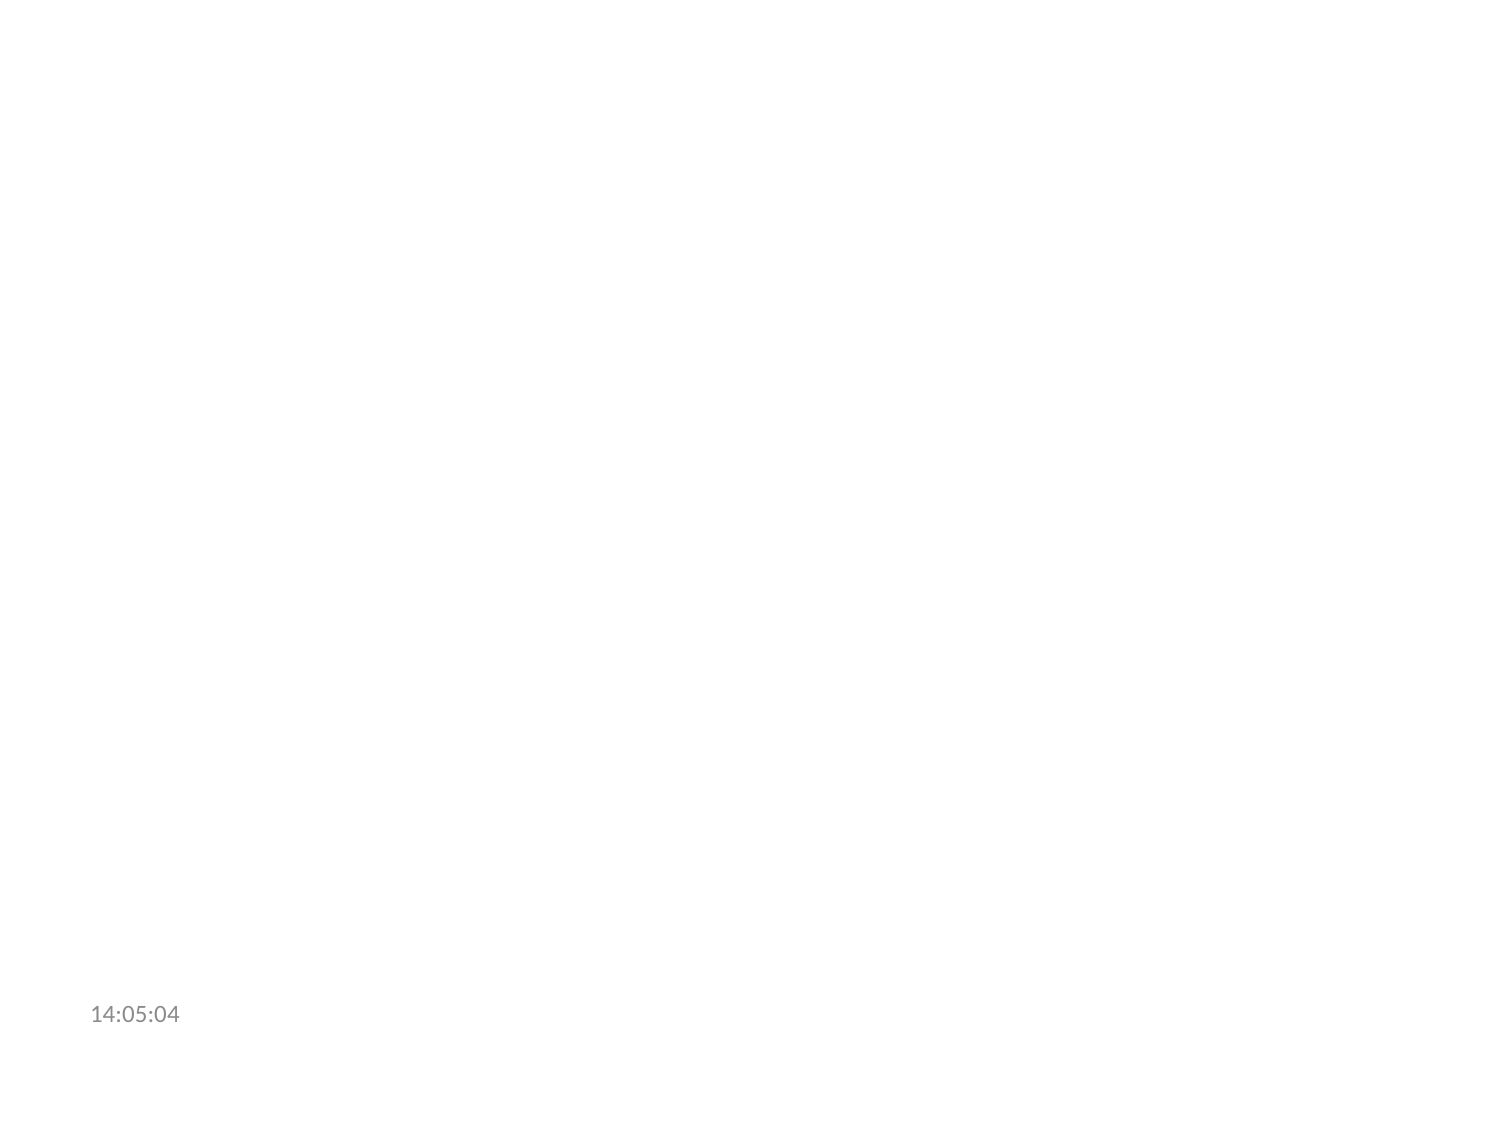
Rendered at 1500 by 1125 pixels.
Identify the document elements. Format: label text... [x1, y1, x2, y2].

text_box 15:35:09 [75, 982, 425, 1043]
